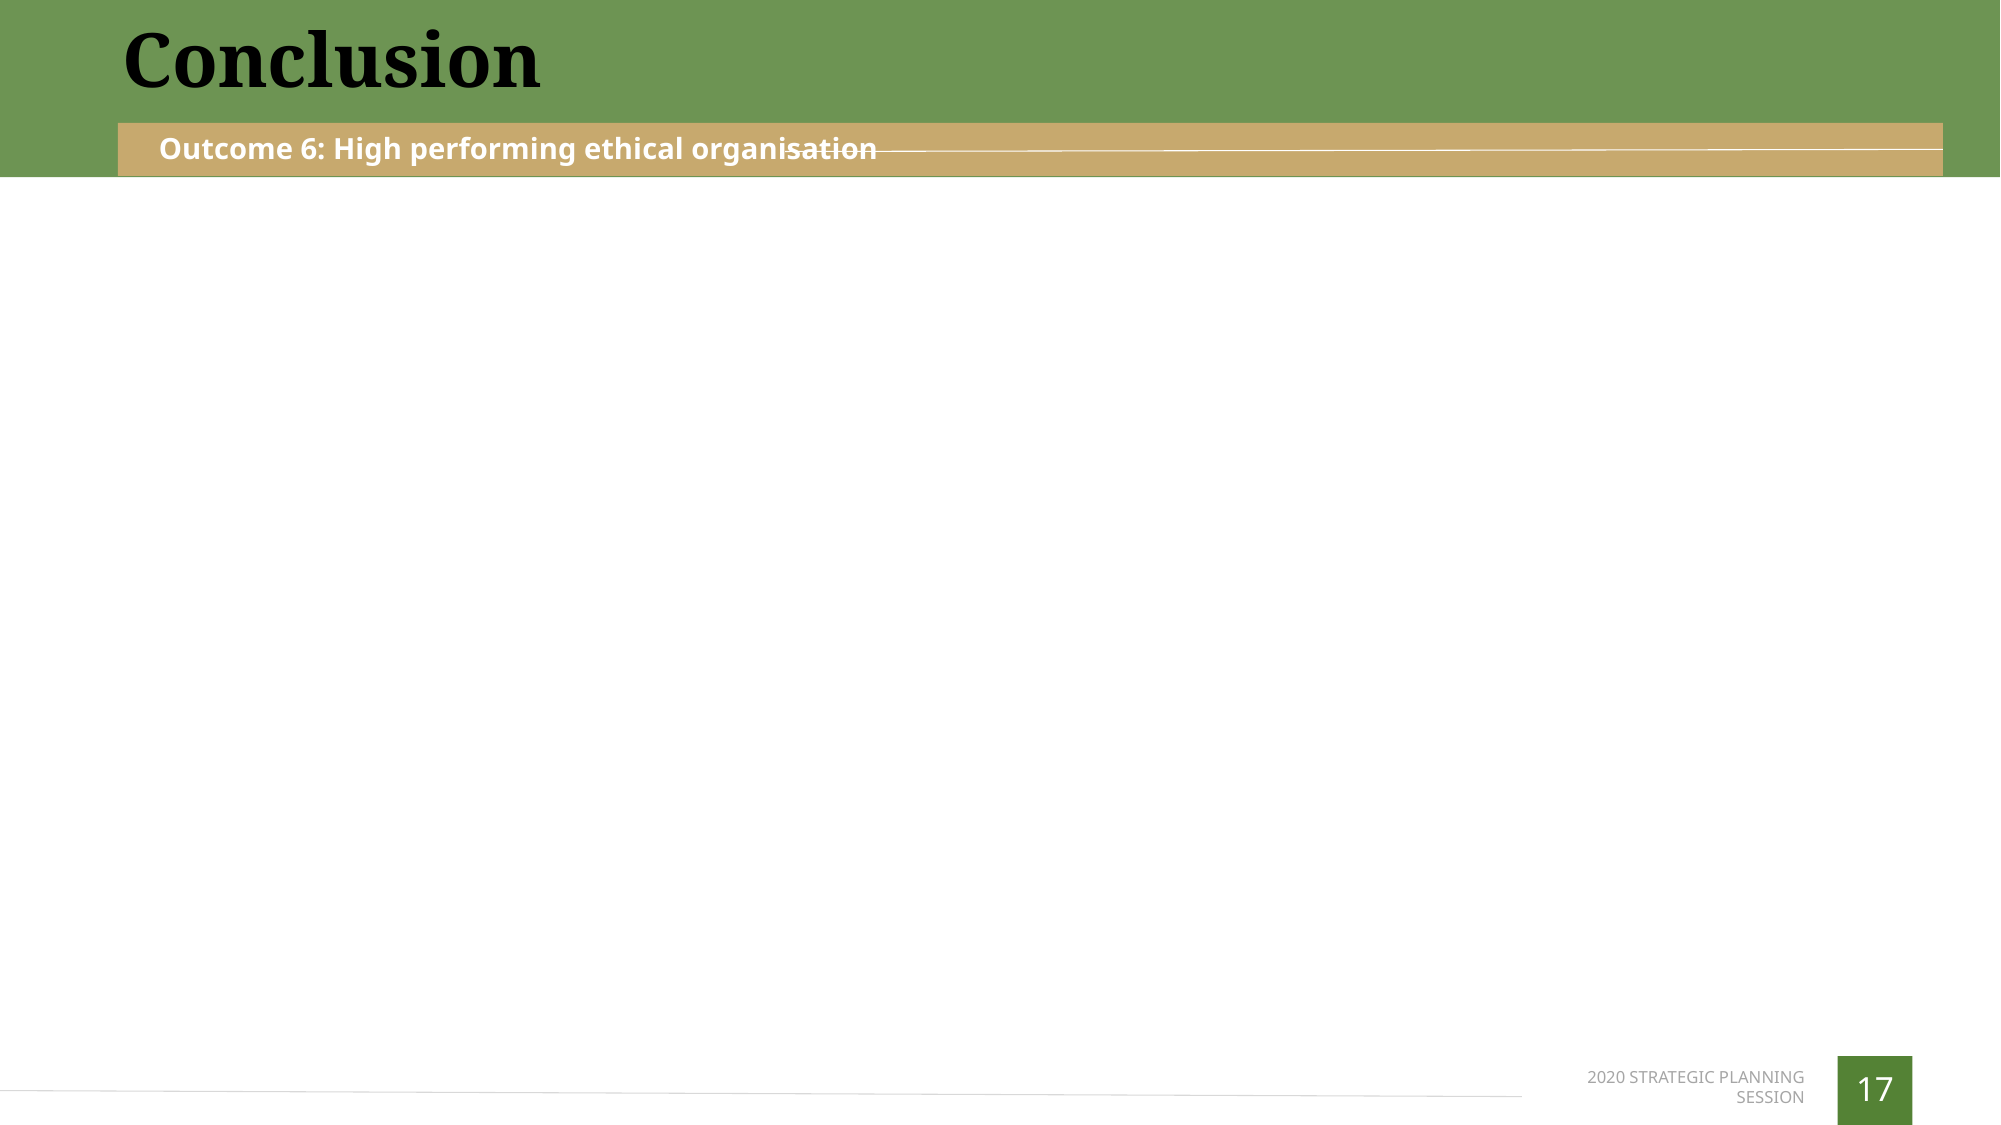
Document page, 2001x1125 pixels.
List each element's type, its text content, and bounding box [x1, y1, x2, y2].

text_box Outcome 6: High performing ethical organisation [158, 130, 1286, 166]
title Conclusion [122, 22, 1857, 111]
